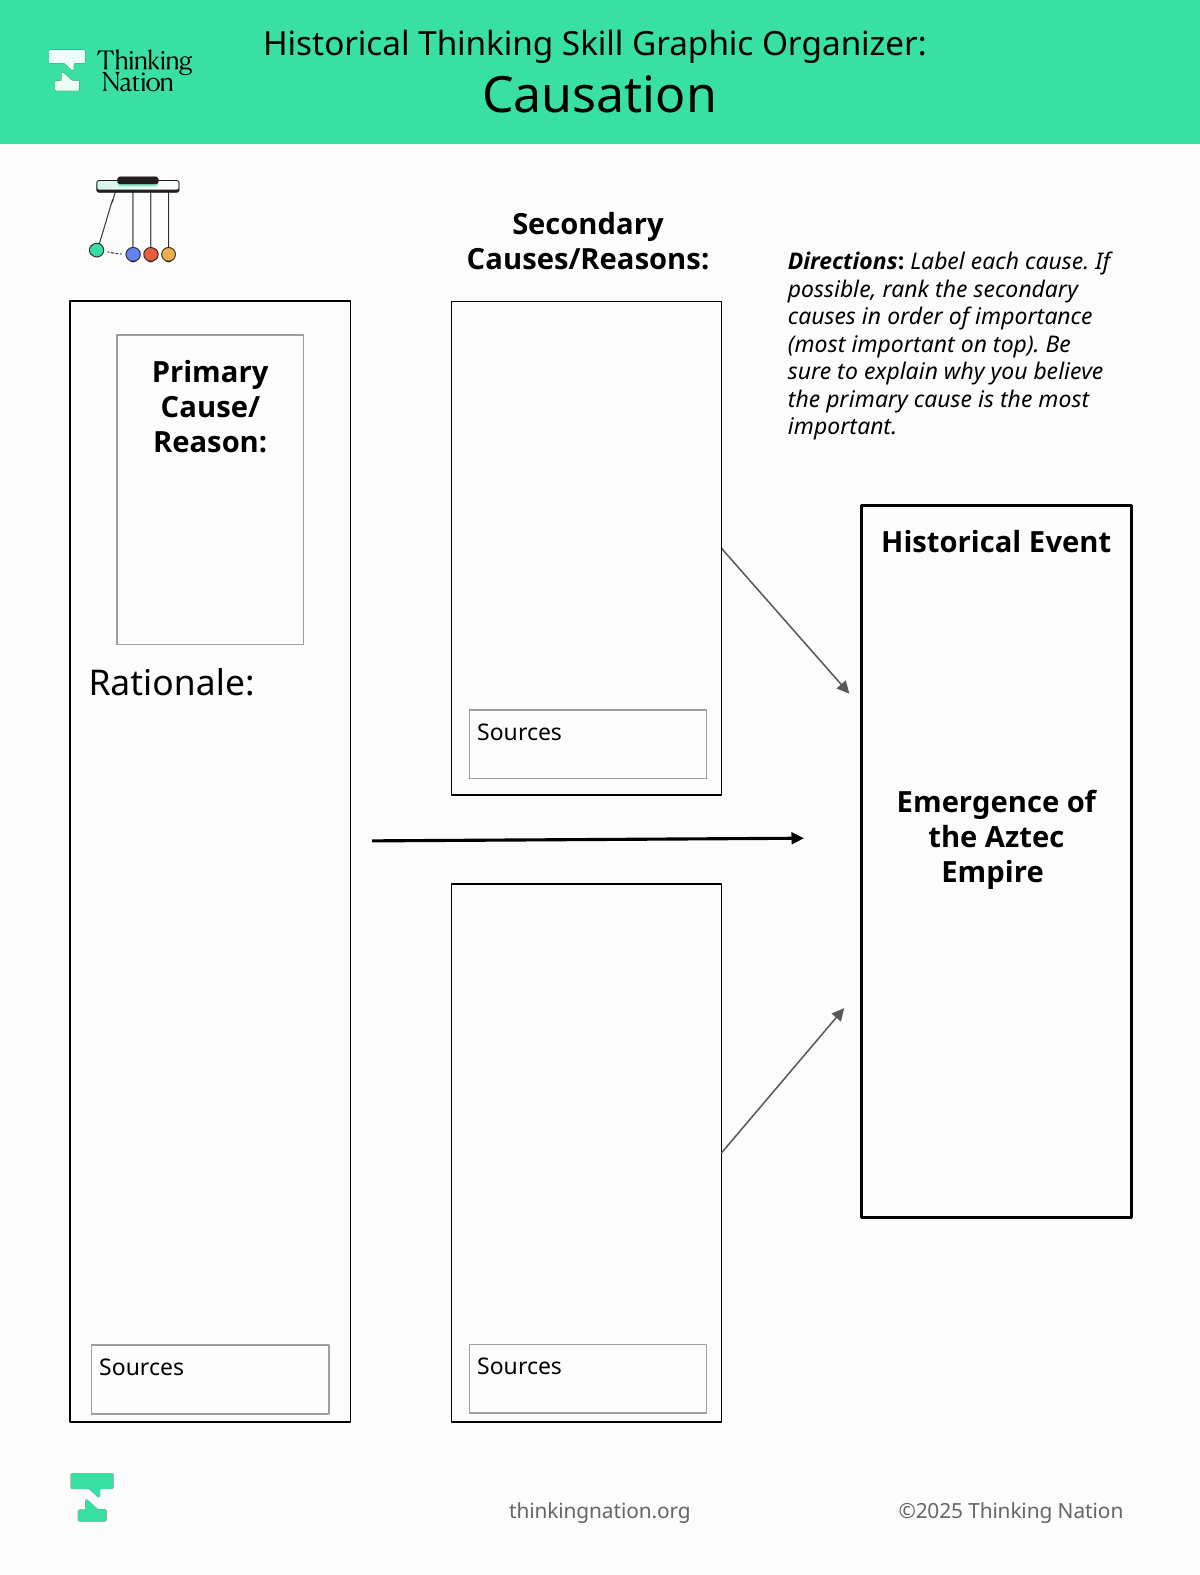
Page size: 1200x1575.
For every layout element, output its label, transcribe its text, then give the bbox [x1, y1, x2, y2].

text_box Directions: Label each cause. If possible, rank the secondary causes in order of importance (most important on top). Be sure to explain why you believe the primary cause is the most important. [769, 212, 1130, 474]
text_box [721, 1007, 845, 1154]
text_box Historical Event Emergence of the Aztec Empire [861, 505, 1132, 1218]
picture [58, 1463, 126, 1531]
text_box Secondary Causes/Reasons: [443, 186, 733, 287]
text_box Rationale: [69, 300, 351, 1423]
text_box [451, 884, 722, 1423]
text_box ©2025 Thinking Nation [854, 1483, 1139, 1532]
text_box Sources [469, 709, 707, 779]
text_box Sources [469, 1344, 707, 1413]
text_box Primary Cause/ Reason: [117, 334, 304, 645]
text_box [371, 838, 805, 842]
picture [33, 35, 197, 104]
text_box Sources [91, 1345, 329, 1414]
text_box thinkingnation.org [457, 1483, 742, 1532]
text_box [721, 547, 850, 694]
text_box Historical Thinking Skill Graphic Organizer: Causation [0, 0, 1200, 144]
text_box [451, 301, 722, 796]
picture [69, 155, 198, 283]
